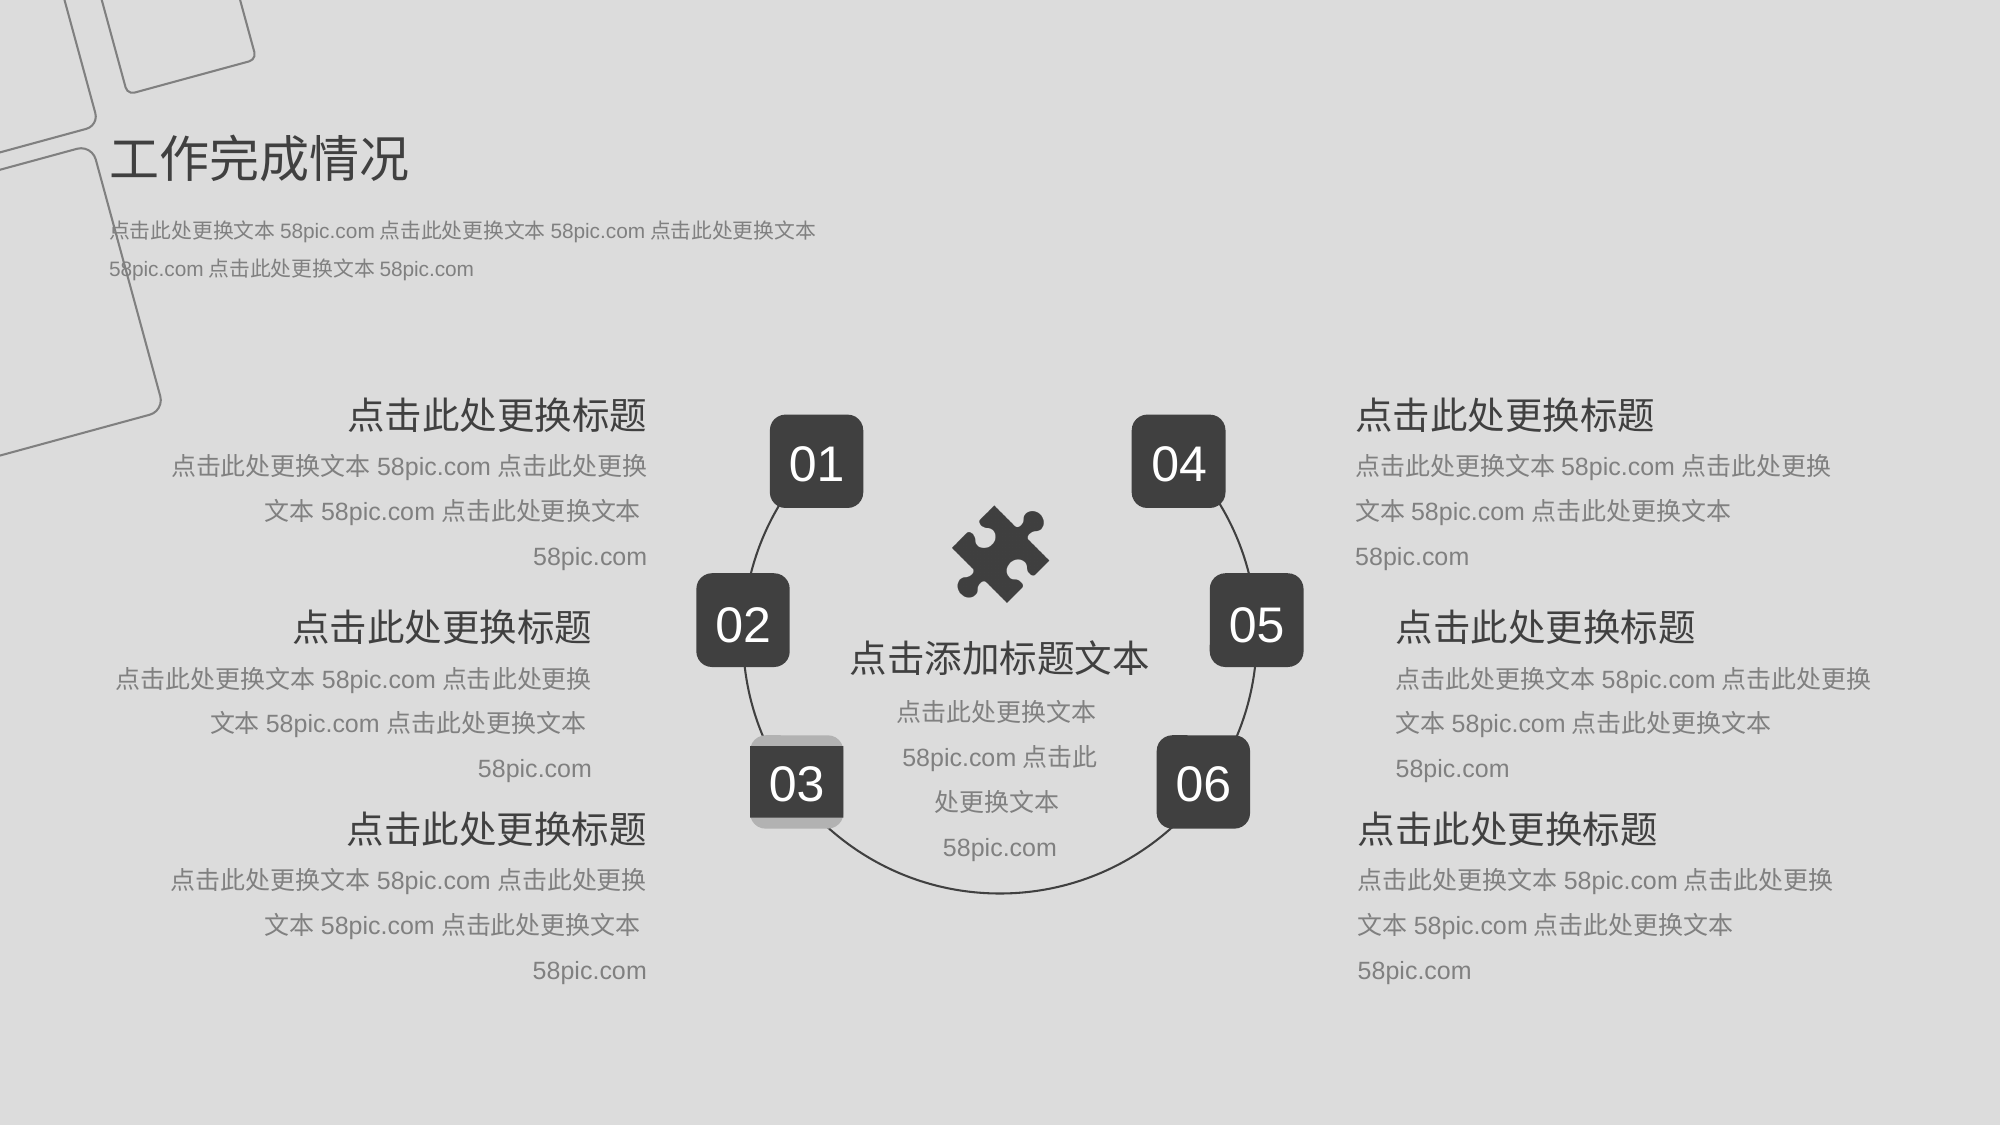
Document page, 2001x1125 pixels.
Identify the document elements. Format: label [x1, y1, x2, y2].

text_box [98, 364, 1890, 949]
text_box [0, 0, 895, 449]
